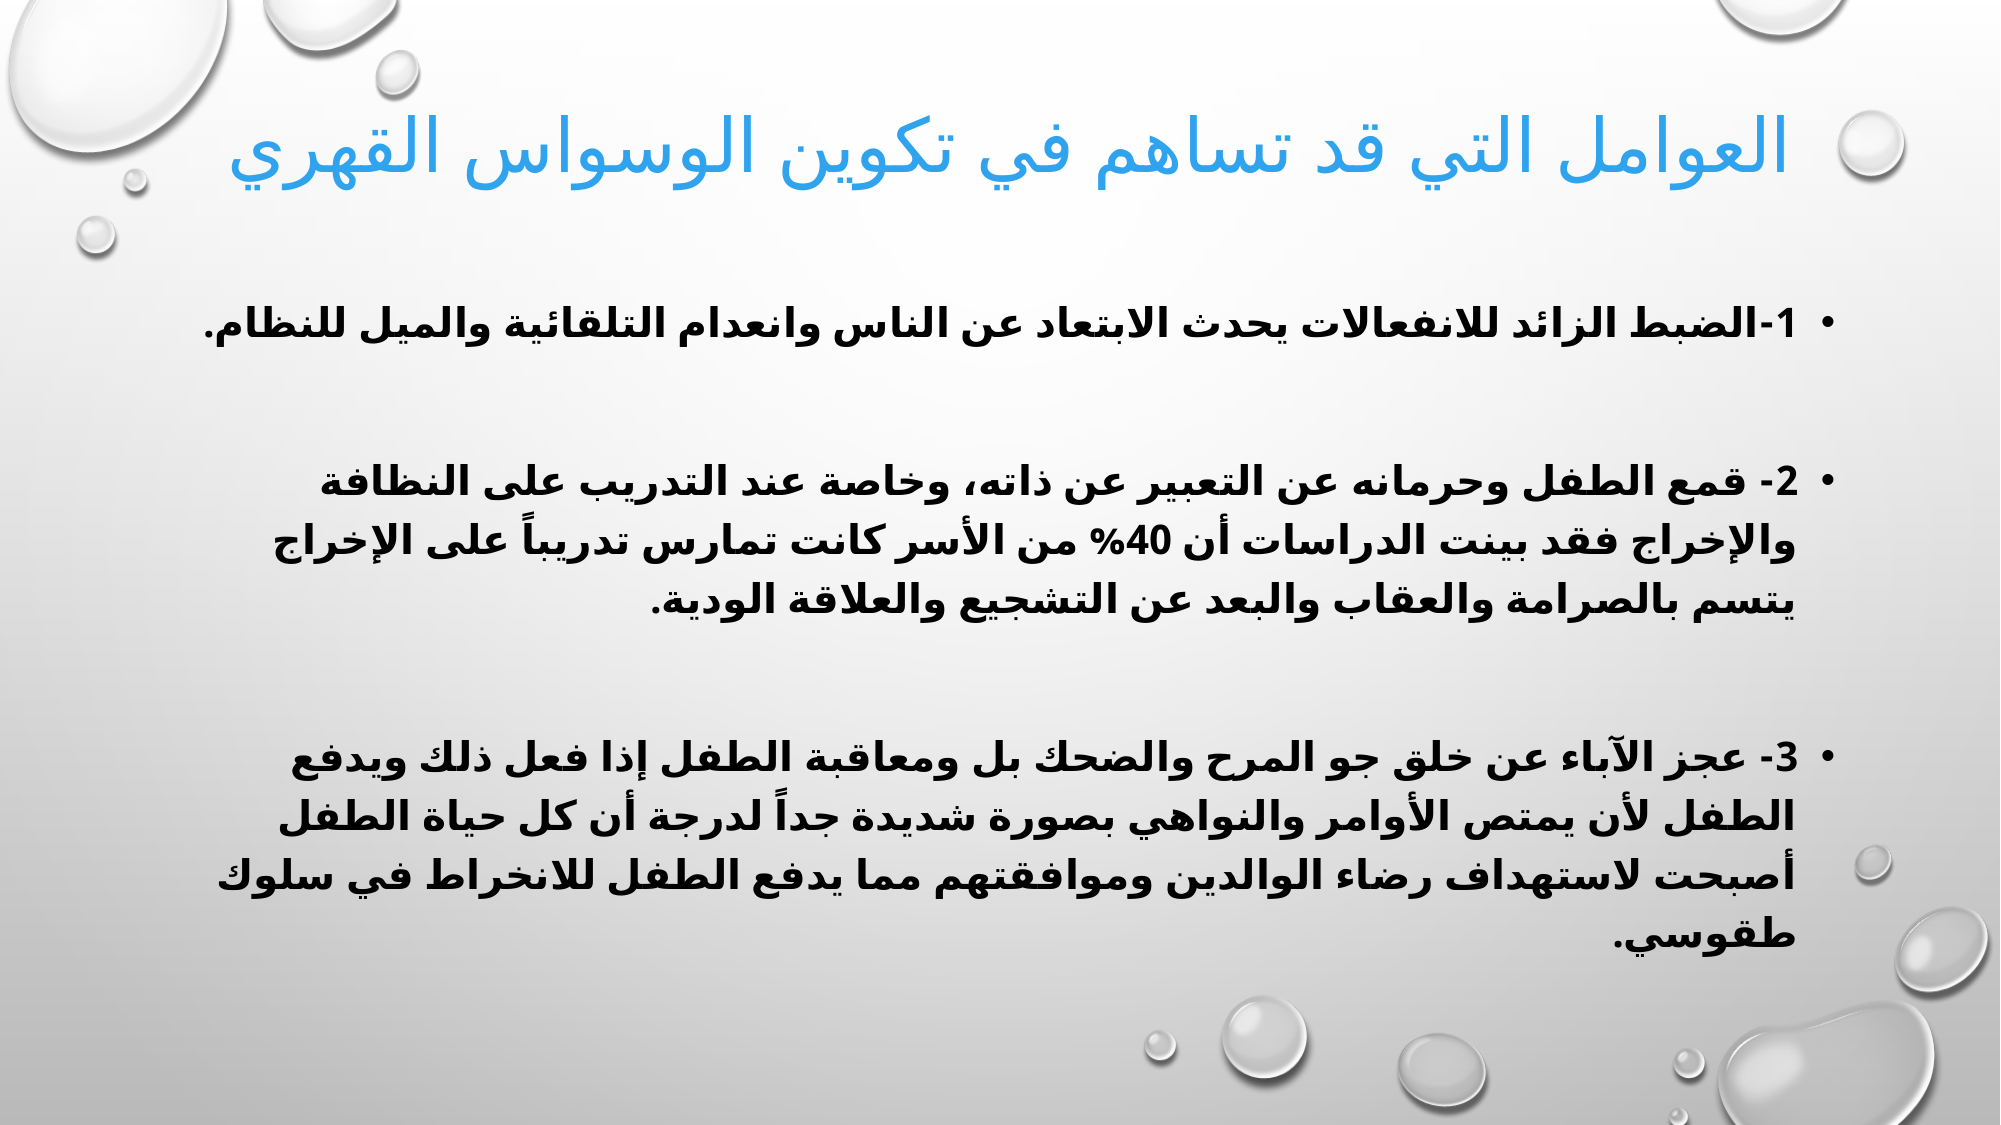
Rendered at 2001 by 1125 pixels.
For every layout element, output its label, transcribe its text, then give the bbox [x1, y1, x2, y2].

list 1-الضبط الزائد للانفعالات يحدث الابتعاد عن الناس وانعدام التلقائية والميل للنظام. 2- قمع الطفل وحرمانه عن التعبير عن ذاته، وخاصة عند التدريب على النظافة والإخراج فقد بينت الدراسات أن 40% من الأسر كانت تمارس تدريباً على الإخراج يتسم بالصرامة والعقاب والبعد عن التشجيع والعلاقة الودية. 3- عجز الآباء عن خلق جو المرح والضحك بل ومعاقبة الطفل إذا فعل ذلك ويدفع الطفل لأن يمتص الأوامر والنواهي بصورة شديدة جداً لدرجة أن كل حياة الطفل أصبحت لاستهداف رضاء الوالدين وموافقتهم مما يدفع الطفل للانخراط في سلوك طقوسي. [149, 278, 1850, 1011]
title العوامل التي قد تساهم في تكوين الوسواس القهري [160, 17, 1861, 279]
picture [0, 0, 2000, 1125]
